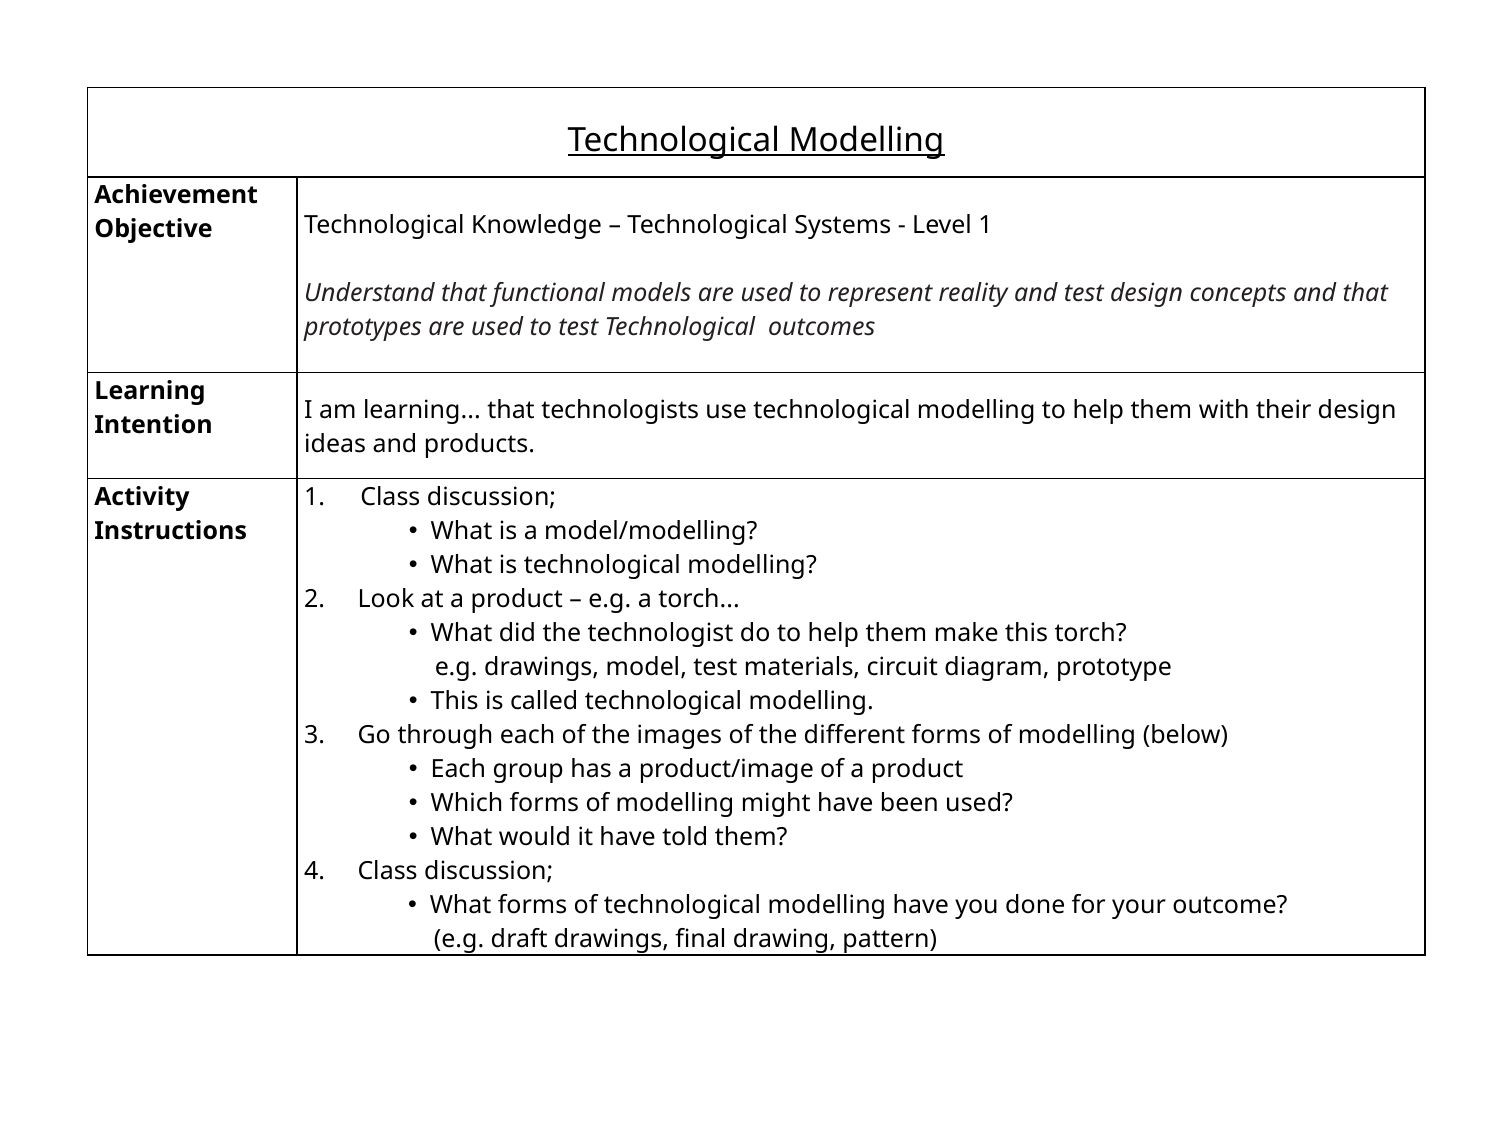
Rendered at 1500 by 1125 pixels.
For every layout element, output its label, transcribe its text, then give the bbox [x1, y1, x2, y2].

table_cell Technological Knowledge – Technological Systems - Level 1 Understand that functional models are used to represent reality and test design concepts and that prototypes are used to test Technological outcomes [298, 178, 1424, 372]
table_header Technological Modelling [88, 88, 1424, 176]
table_cell Achievement Objective [88, 178, 296, 372]
table_cell I am learning... that technologists use technological modelling to help them with their design ideas and products. [298, 373, 1424, 478]
table_cell Class discussion; What is a model/modelling? What is technological modelling? 2. Look at a product – e.g. a torch... What did the technologist do to help them make this torch? e.g. drawings, model, test materials, circuit diagram, prototype This is called technological modelling. 3. Go through each of the images of the different forms of modelling (below) Each group has a product/image of a product Which forms of modelling might have been used? What would it have told them? 4. Class discussion; What forms of technological modelling have you done for your outcome? (e.g. draft drawings, final drawing, pattern) [298, 479, 1424, 954]
table_cell Activity Instructions [88, 479, 296, 954]
table_cell Learning Intention [88, 373, 296, 478]
